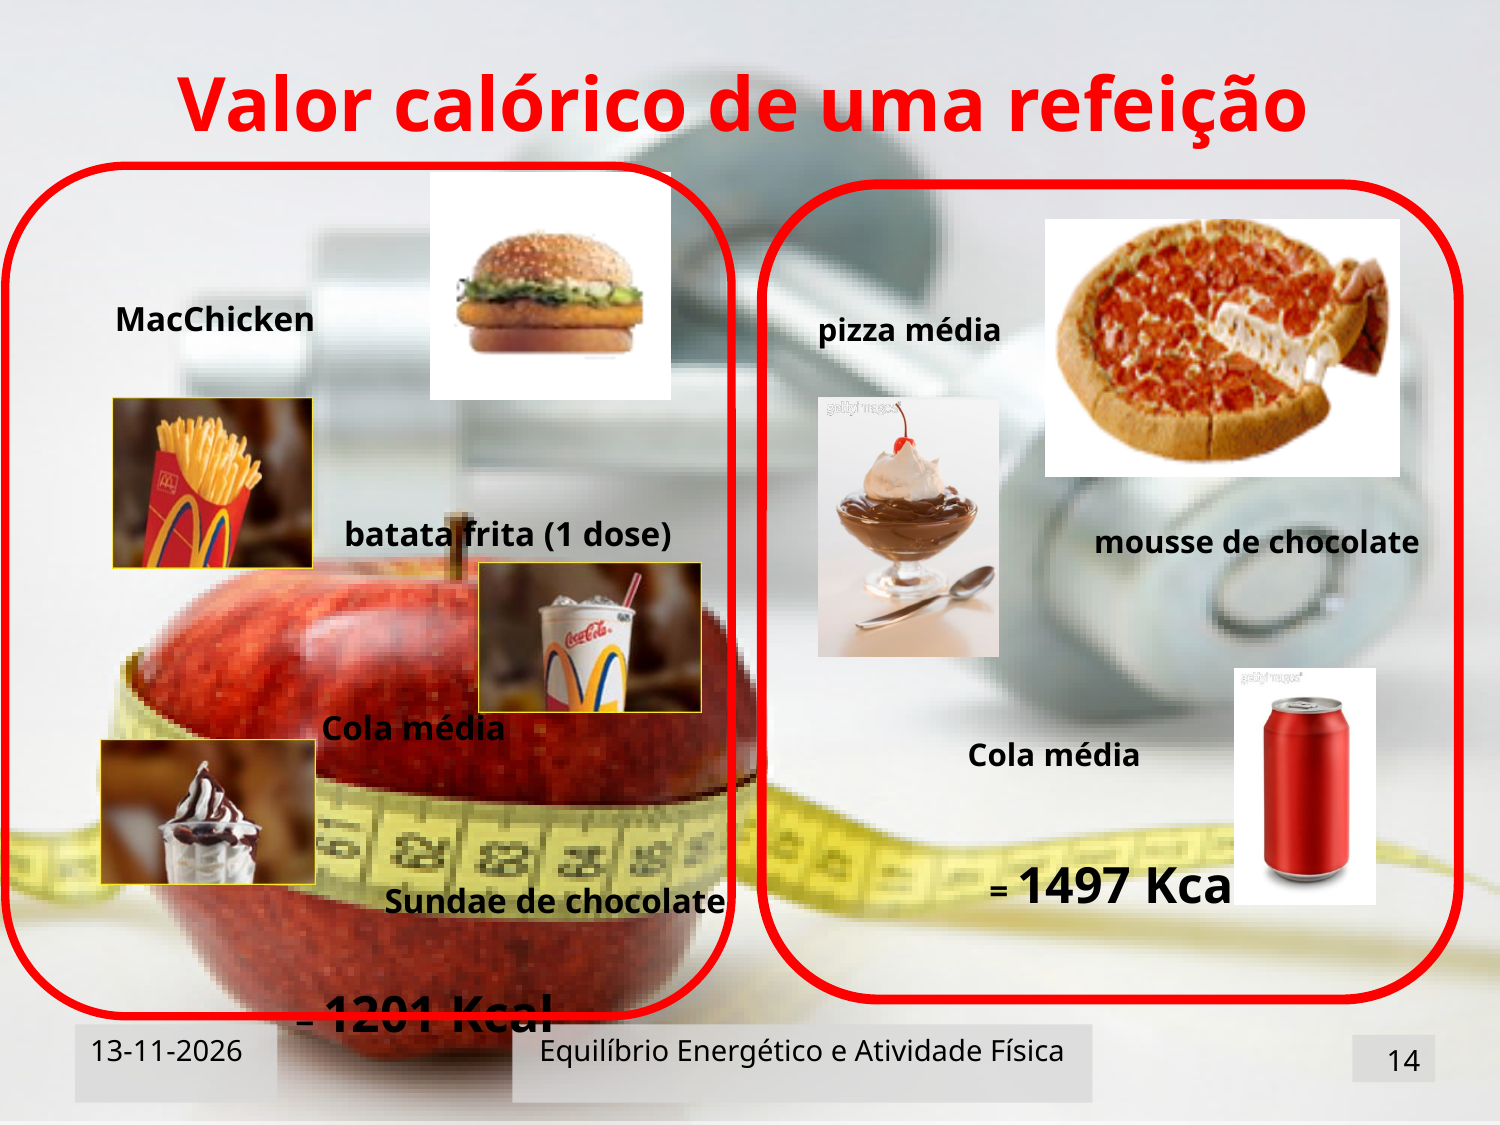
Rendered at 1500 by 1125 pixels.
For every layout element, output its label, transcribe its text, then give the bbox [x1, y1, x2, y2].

picture [0, 0, 1500, 1125]
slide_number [74, 1024, 278, 1103]
text_box [759, 182, 1461, 1002]
text_box [3, 163, 734, 1019]
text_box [430, 172, 671, 400]
title Valor calórico de uma refeição [40, 42, 1448, 162]
slide_number 14 [1352, 1034, 1436, 1083]
text_box MacChicken batata frita (1 dose) Cola média Sundae de chocolate = 1201 Kcal [653, 220, 750, 1012]
footer Equilíbrio Energético e Atividade Física [512, 1024, 1093, 1103]
